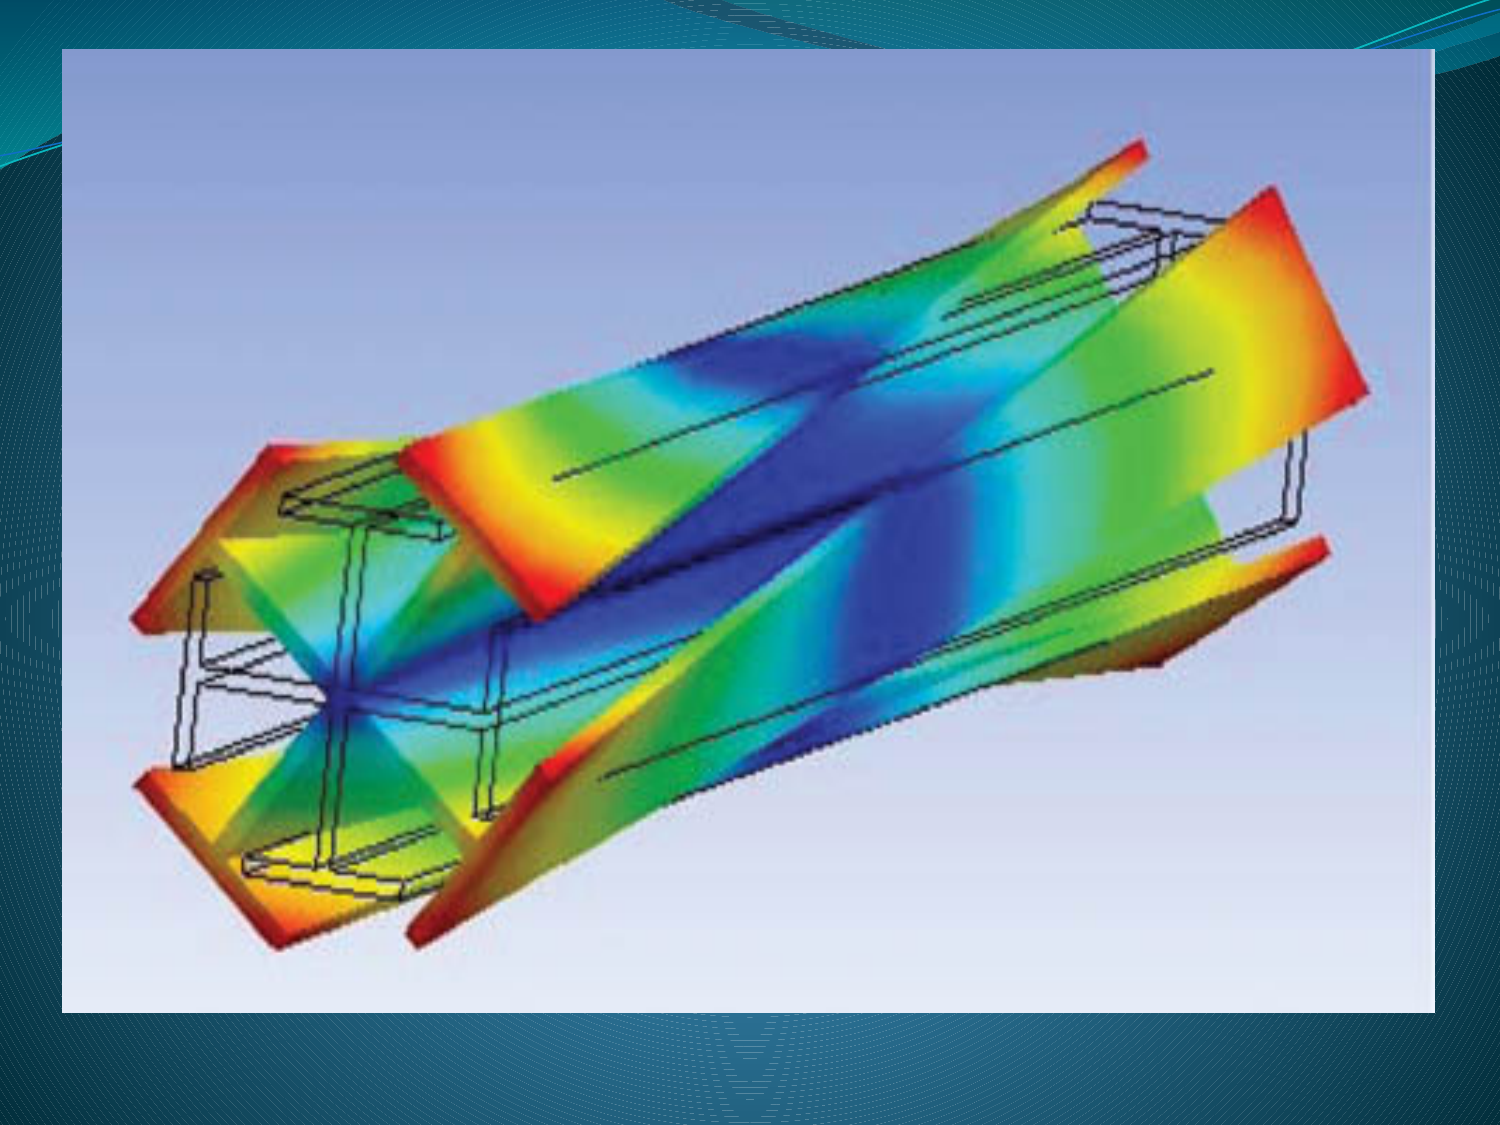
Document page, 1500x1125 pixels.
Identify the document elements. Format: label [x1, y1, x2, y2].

picture [62, 49, 1435, 1013]
